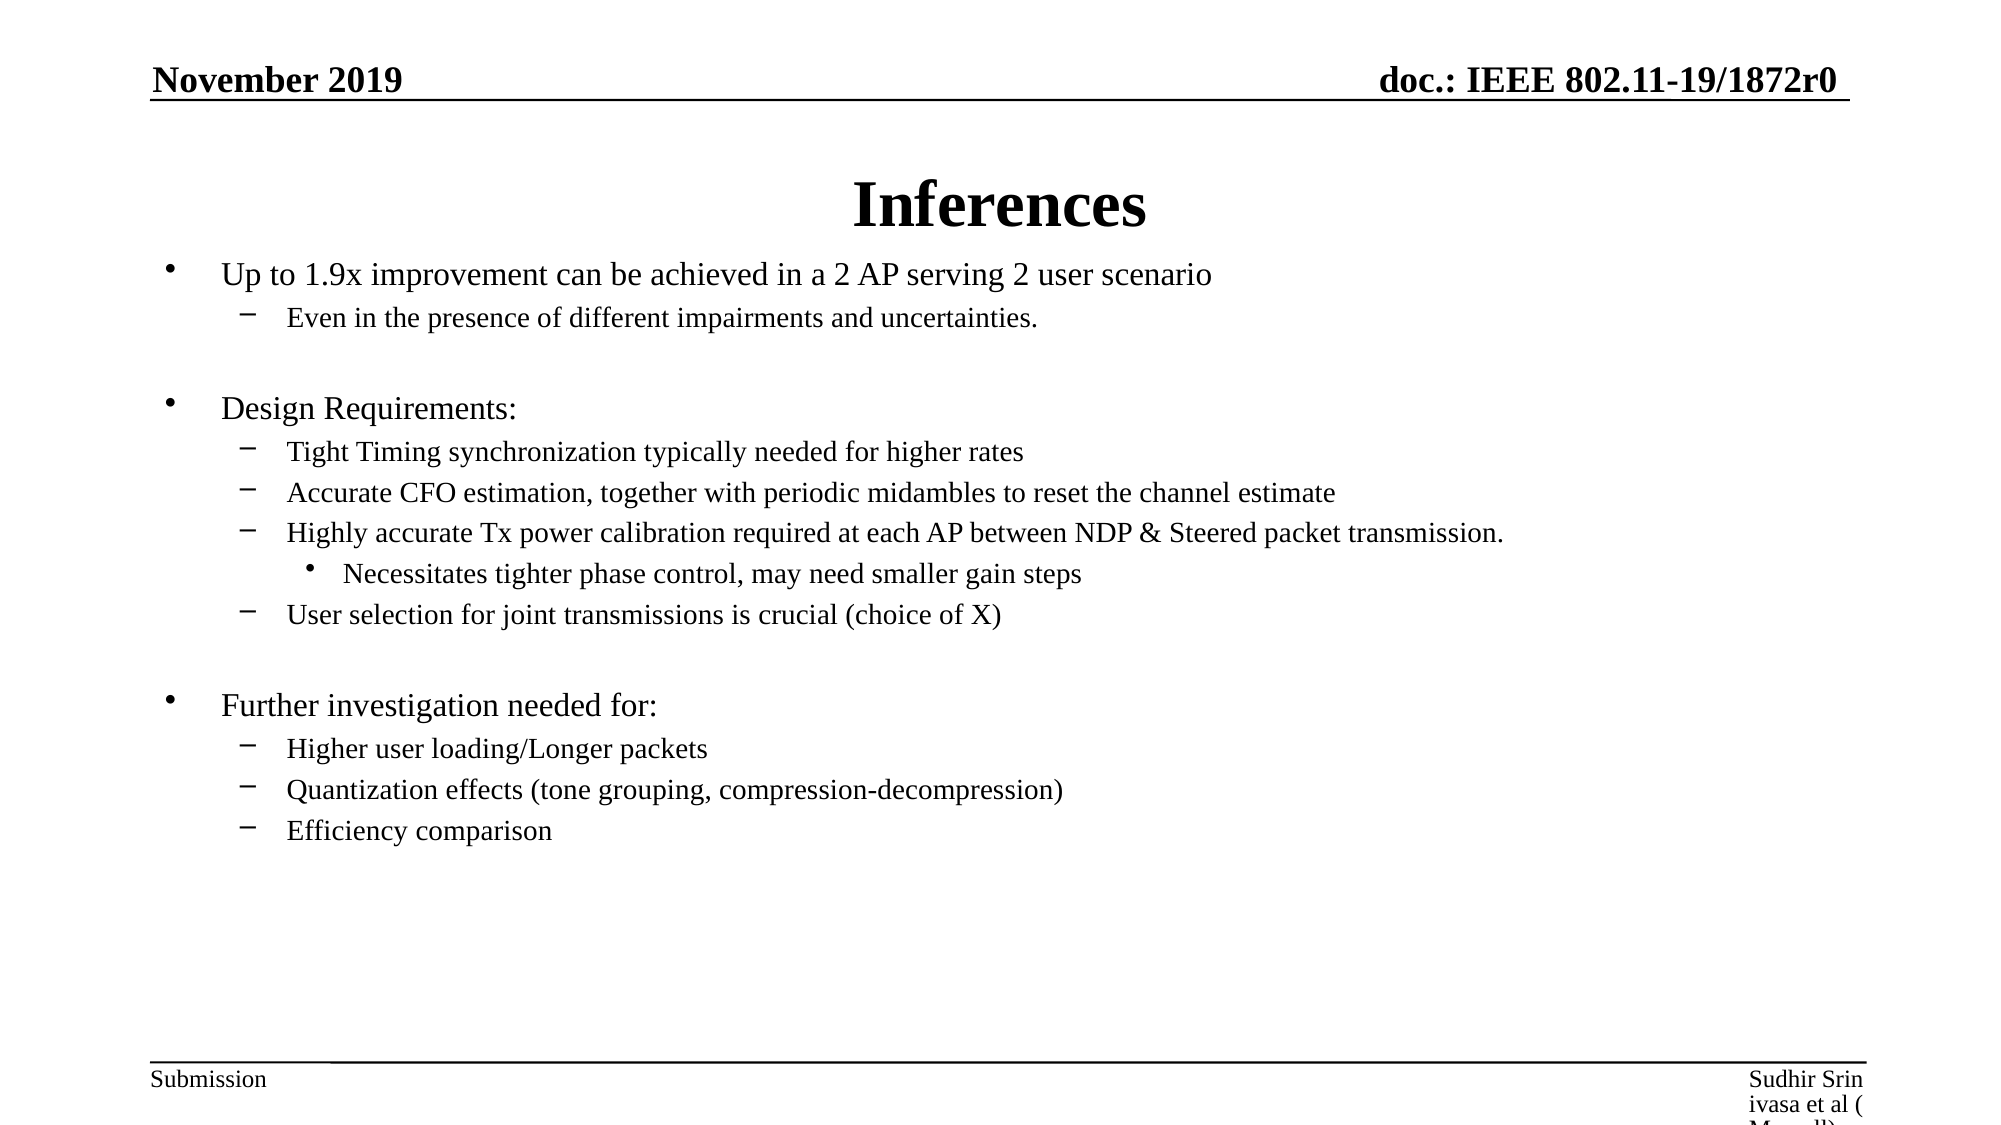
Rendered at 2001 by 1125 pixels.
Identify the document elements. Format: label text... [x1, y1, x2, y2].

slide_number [152, 54, 406, 101]
footer Sudhir Srinivasa et al (Marvell) [1748, 1061, 1869, 1108]
title Inferences [150, 112, 1850, 288]
list Up to 1.9x improvement can be achieved in a 2 AP serving 2 user scenario Even in the presence of different impairments and uncertainties. Design Requirements: Tight Timing synchronization typically needed for higher rates Accurate CFO estimation, together with periodic midambles to reset the channel estimate Highly accurate Tx power calibration required at each AP between NDP & Steered packet transmission. Necessitates tighter phase control, may need smaller gain steps User selection for joint transmissions is crucial (choice of X) Further investigation needed for: Higher user loading/Longer packets Quantization effects (tone grouping, compression-decompression) Efficiency comparison [149, 244, 1850, 965]
